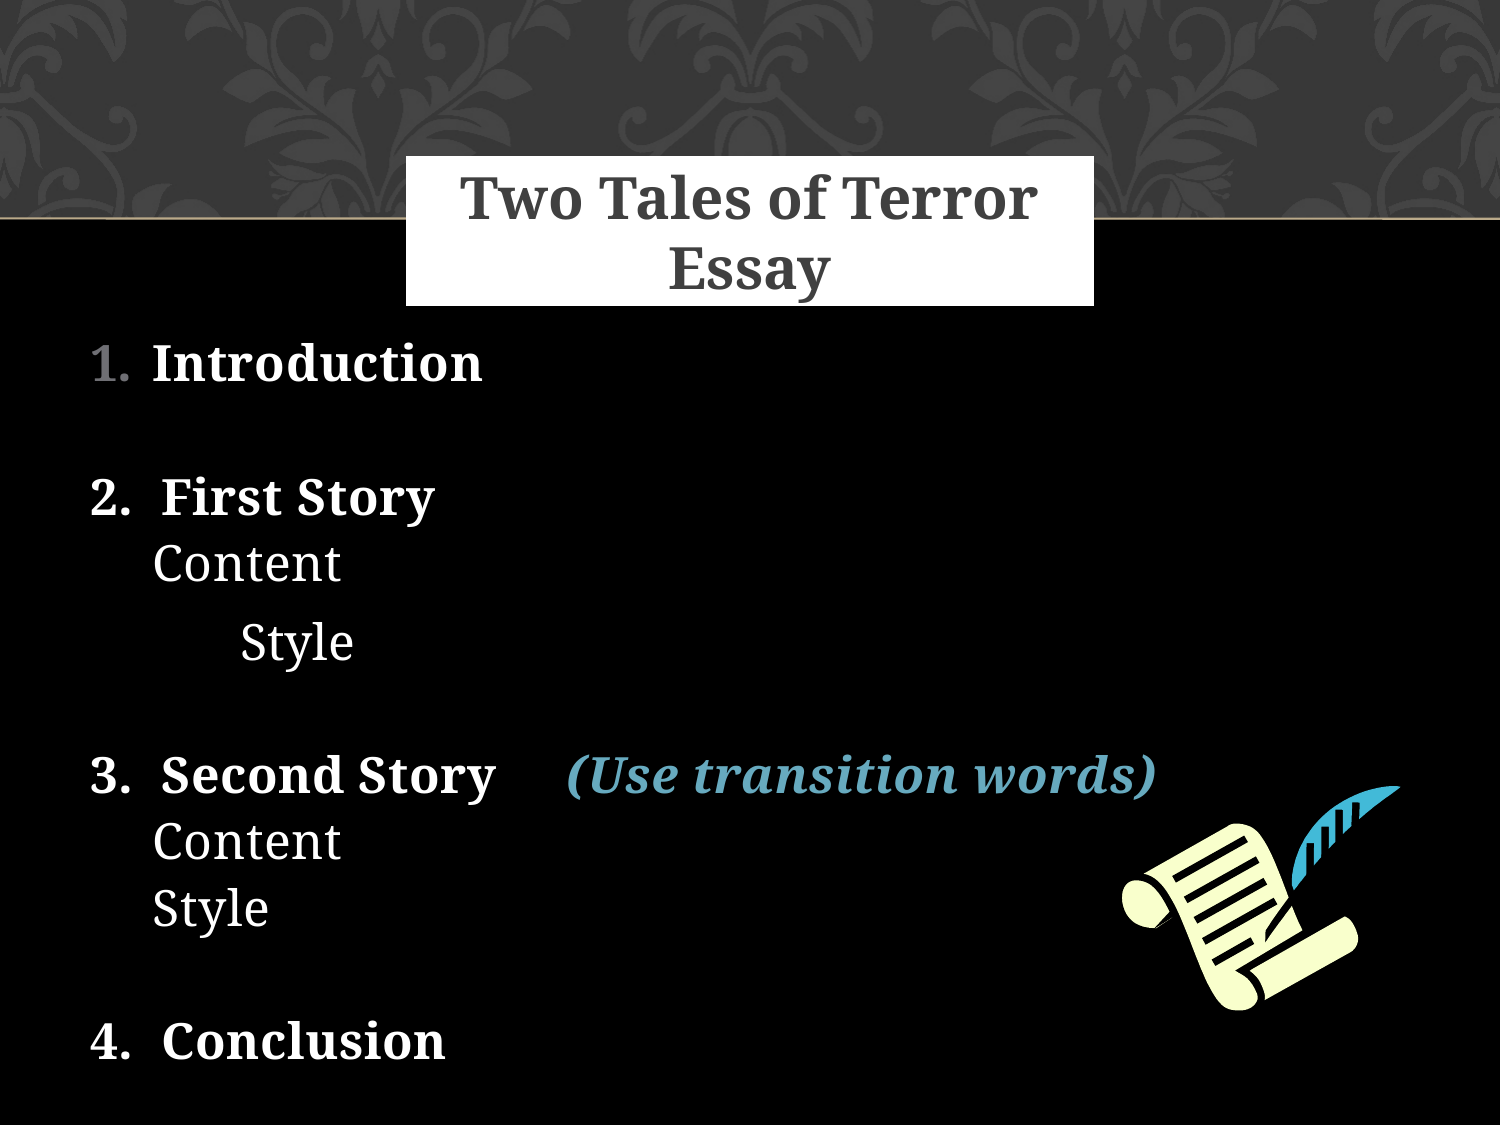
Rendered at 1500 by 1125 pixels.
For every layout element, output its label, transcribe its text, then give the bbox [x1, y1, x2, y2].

title Two Tales of Terror Essay [406, 156, 1094, 306]
list Introduction 2. First Story Content Style 3. Second Story (Use transition words) Content Style 4. Conclusion [75, 331, 1425, 1007]
picture [1112, 774, 1410, 1020]
